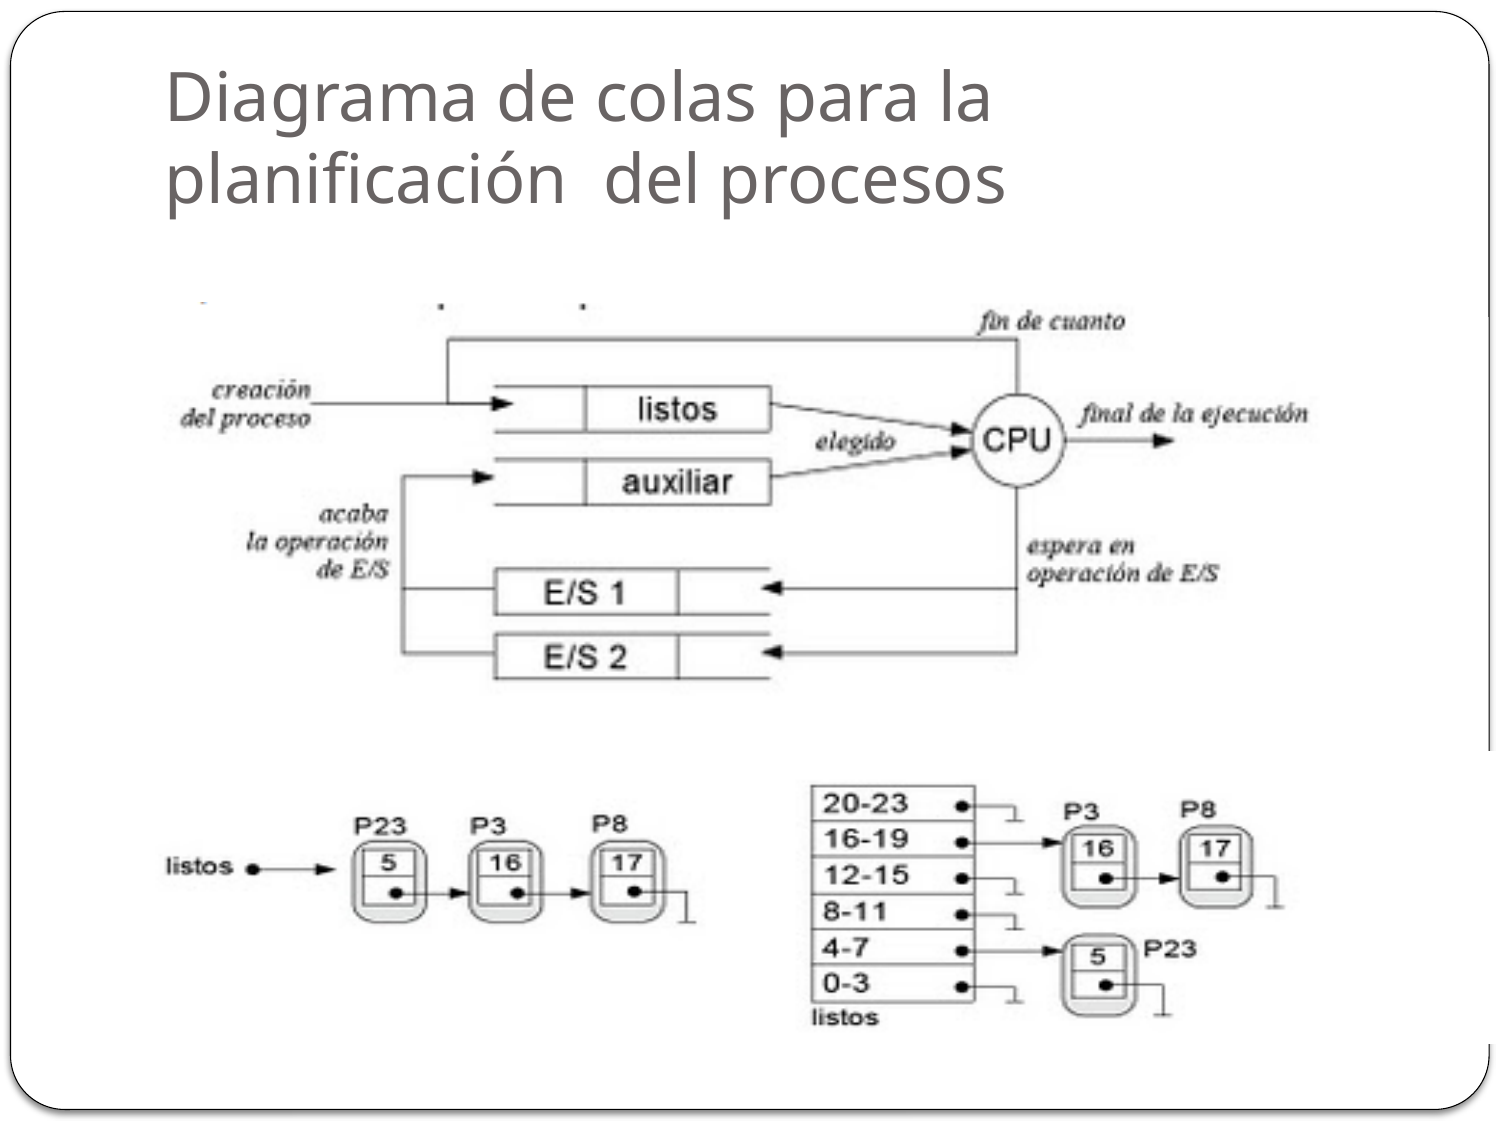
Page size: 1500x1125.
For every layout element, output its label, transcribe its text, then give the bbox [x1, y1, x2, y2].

picture [147, 302, 1371, 724]
text_box [0, 0, 1500, 21]
picture [100, 751, 1500, 1045]
title Diagrama de colas para la planificación del procesos [150, 45, 1425, 233]
